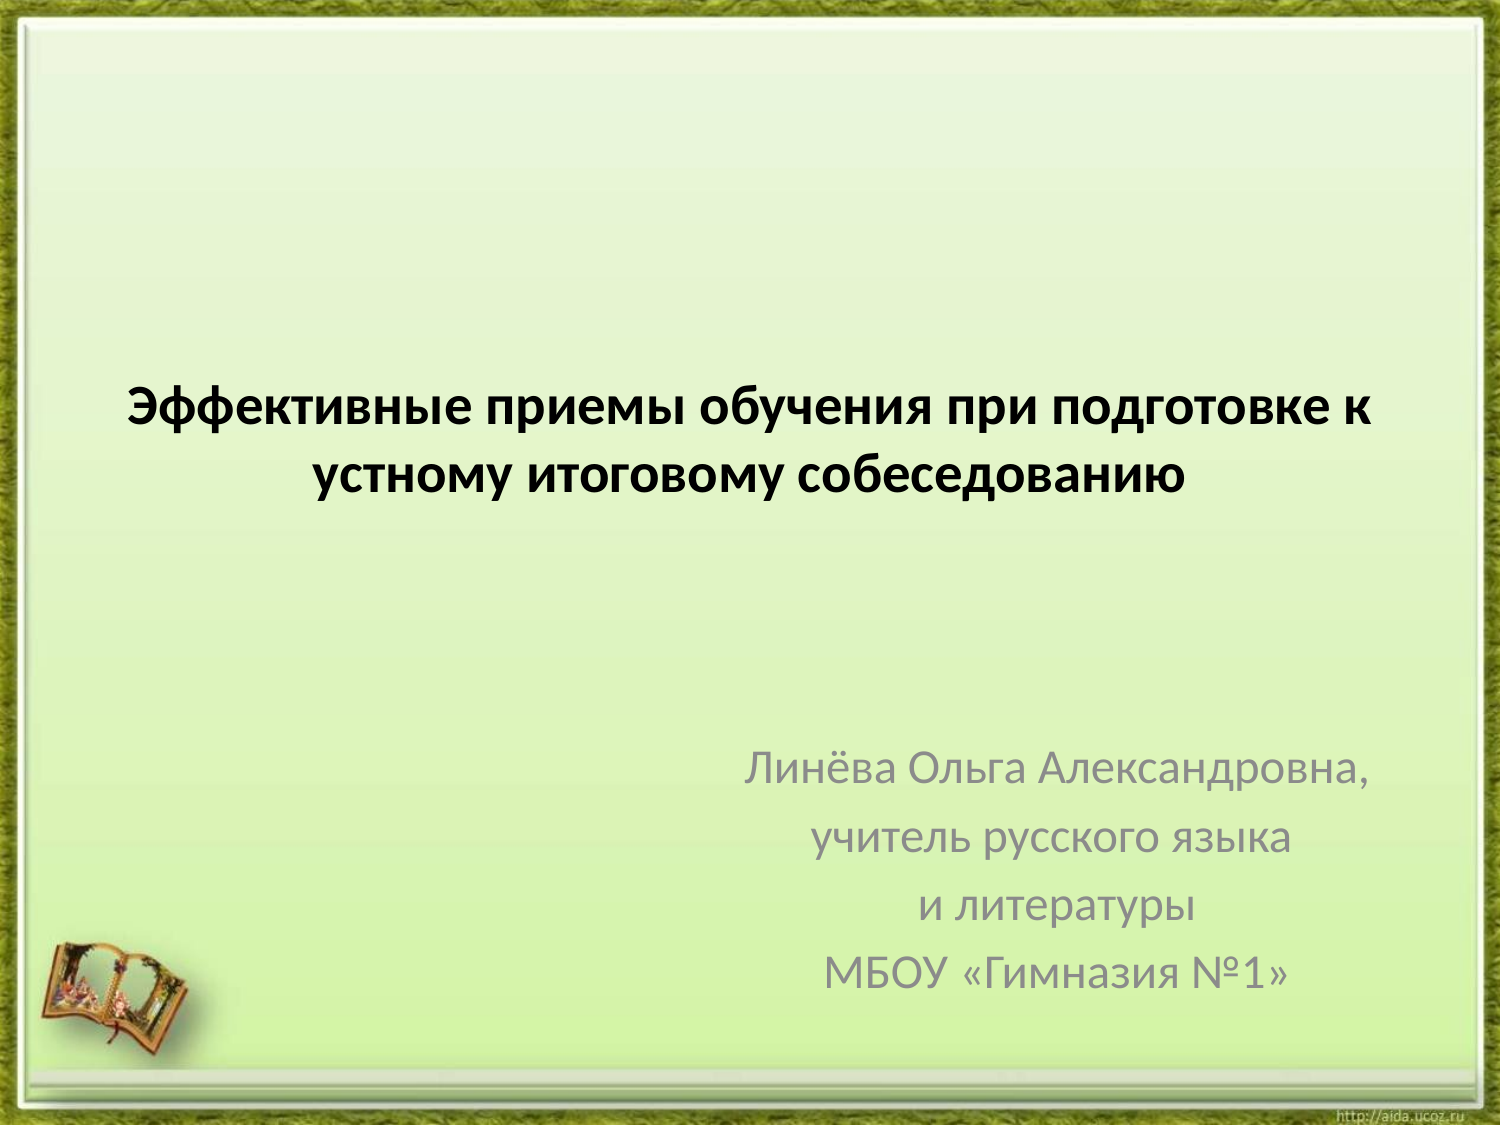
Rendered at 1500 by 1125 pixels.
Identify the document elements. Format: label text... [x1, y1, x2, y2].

picture [0, 0, 1500, 1125]
subtitle Линёва Ольга Александровна, учитель русского языка и литературы МБОУ «Гимназия №1» [726, 727, 1388, 1016]
title Эффективные приемы обучения при подготовке к устному итоговому собеседованию [112, 349, 1388, 591]
